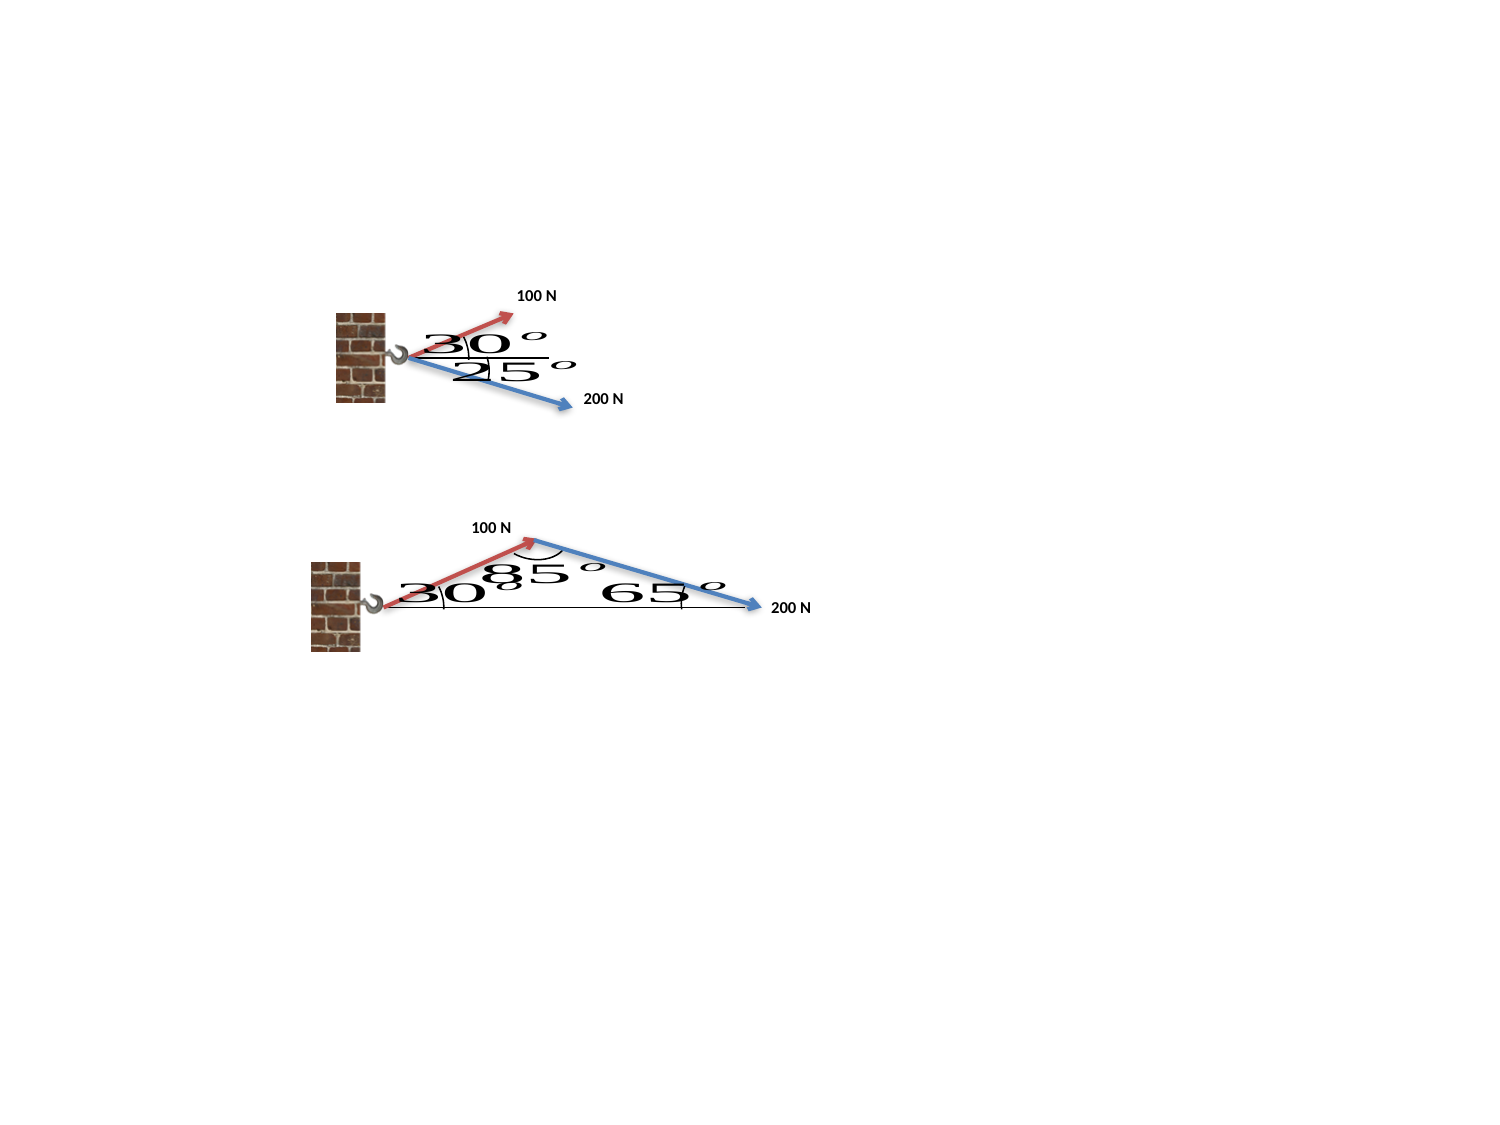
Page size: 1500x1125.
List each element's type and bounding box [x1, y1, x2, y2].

text_box [336, 277, 746, 417]
text_box [311, 509, 933, 653]
